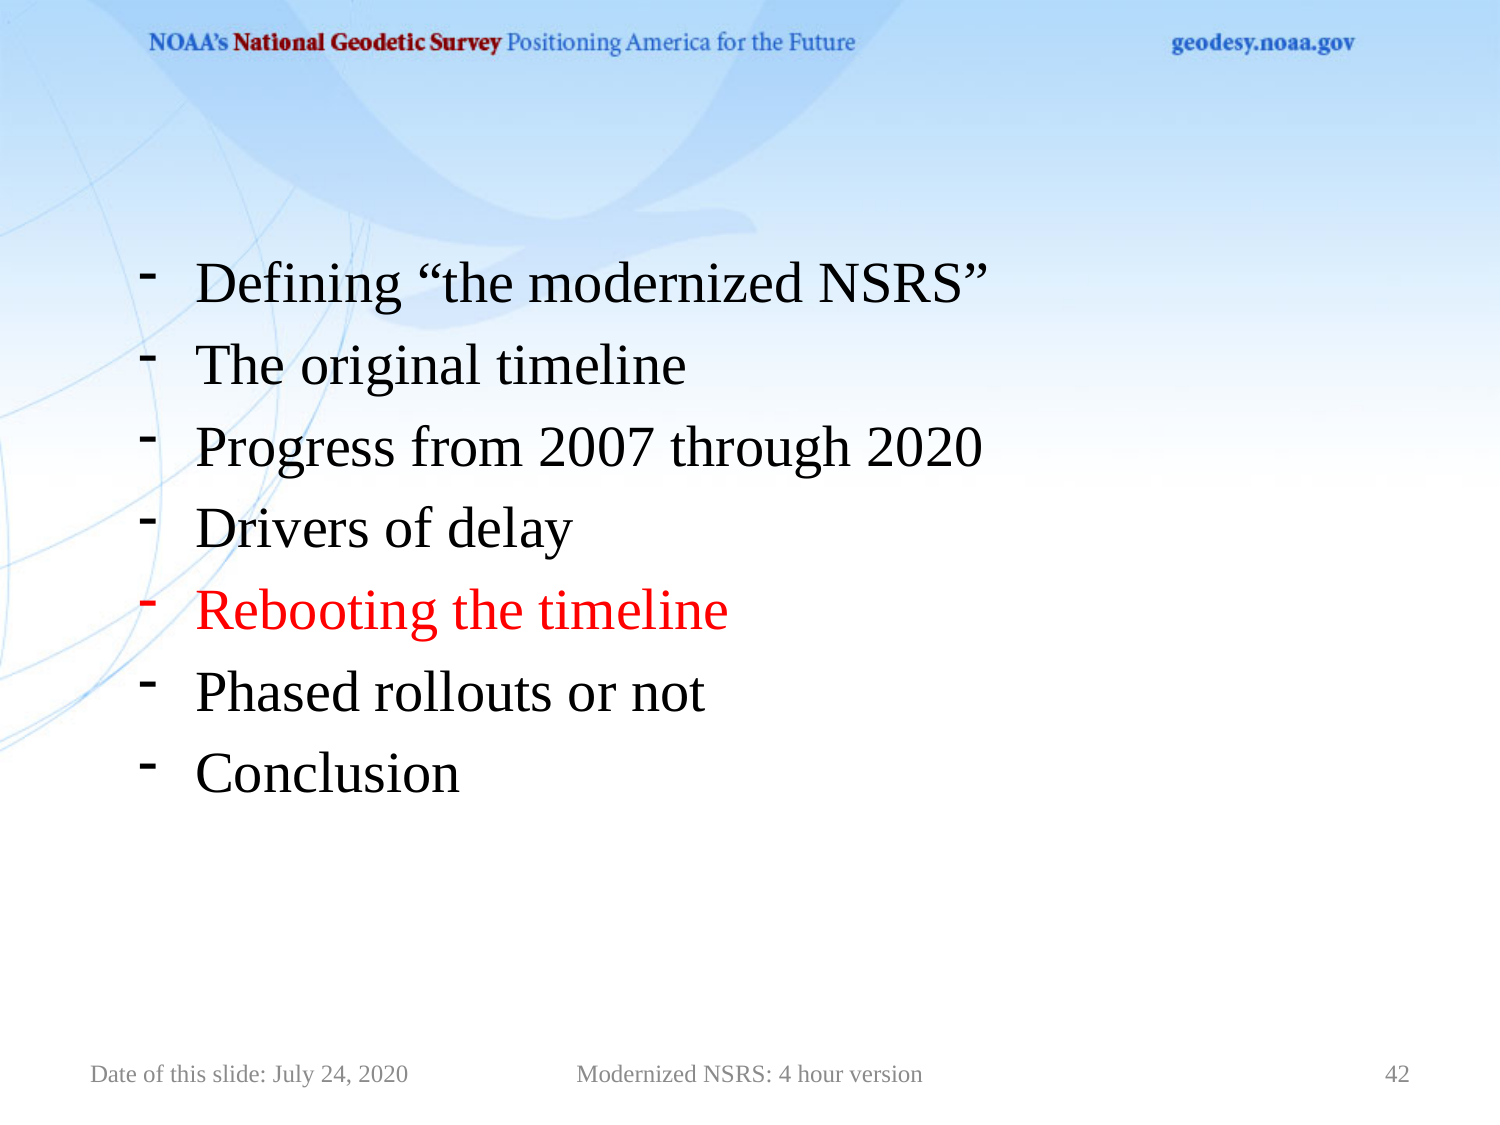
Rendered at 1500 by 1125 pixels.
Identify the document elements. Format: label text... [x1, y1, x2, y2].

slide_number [75, 1042, 425, 1103]
footer Modernized NSRS: 4 hour version [512, 1042, 988, 1103]
picture [0, 0, 1500, 1125]
slide_number 42 [1074, 1042, 1425, 1103]
list Defining “the modernized NSRS” The original timeline Progress from 2007 through 2020 Drivers of delay Rebooting the timeline Phased rollouts or not Conclusion [123, 237, 1474, 980]
